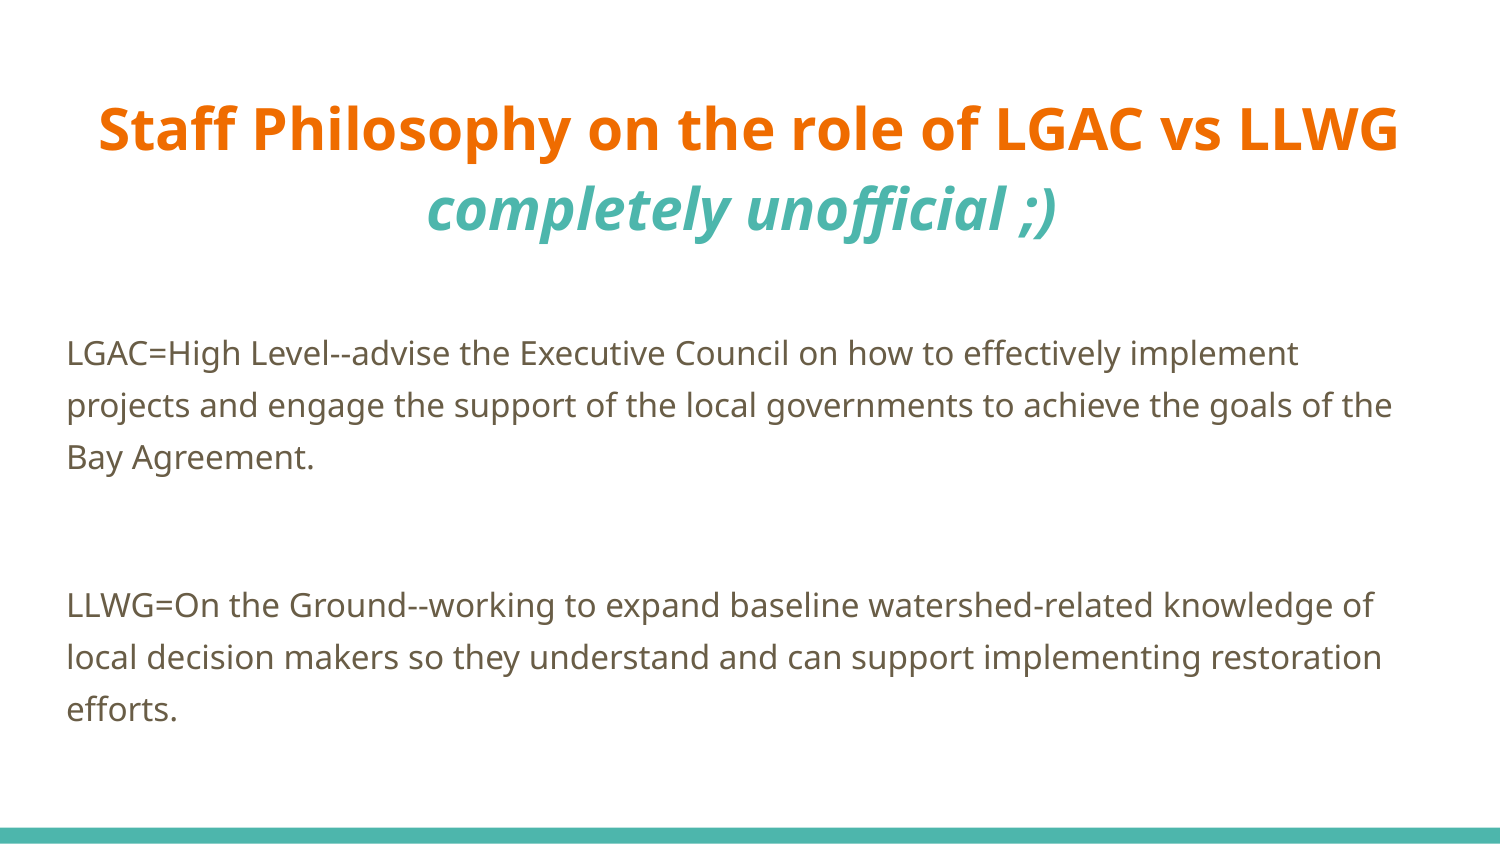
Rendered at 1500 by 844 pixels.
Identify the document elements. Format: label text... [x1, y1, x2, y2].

title Staff Philosophy on the role of LGAC vs LLWG completely unofficial ;) [51, 72, 1449, 266]
list LGAC=High Level--advise the Executive Council on how to effectively implement projects and engage the support of the local governments to achieve the goals of the Bay Agreement. LLWG=On the Ground--working to expand baseline watershed-related knowledge of local decision makers so they understand and can support implementing restoration efforts. [51, 308, 1449, 750]
